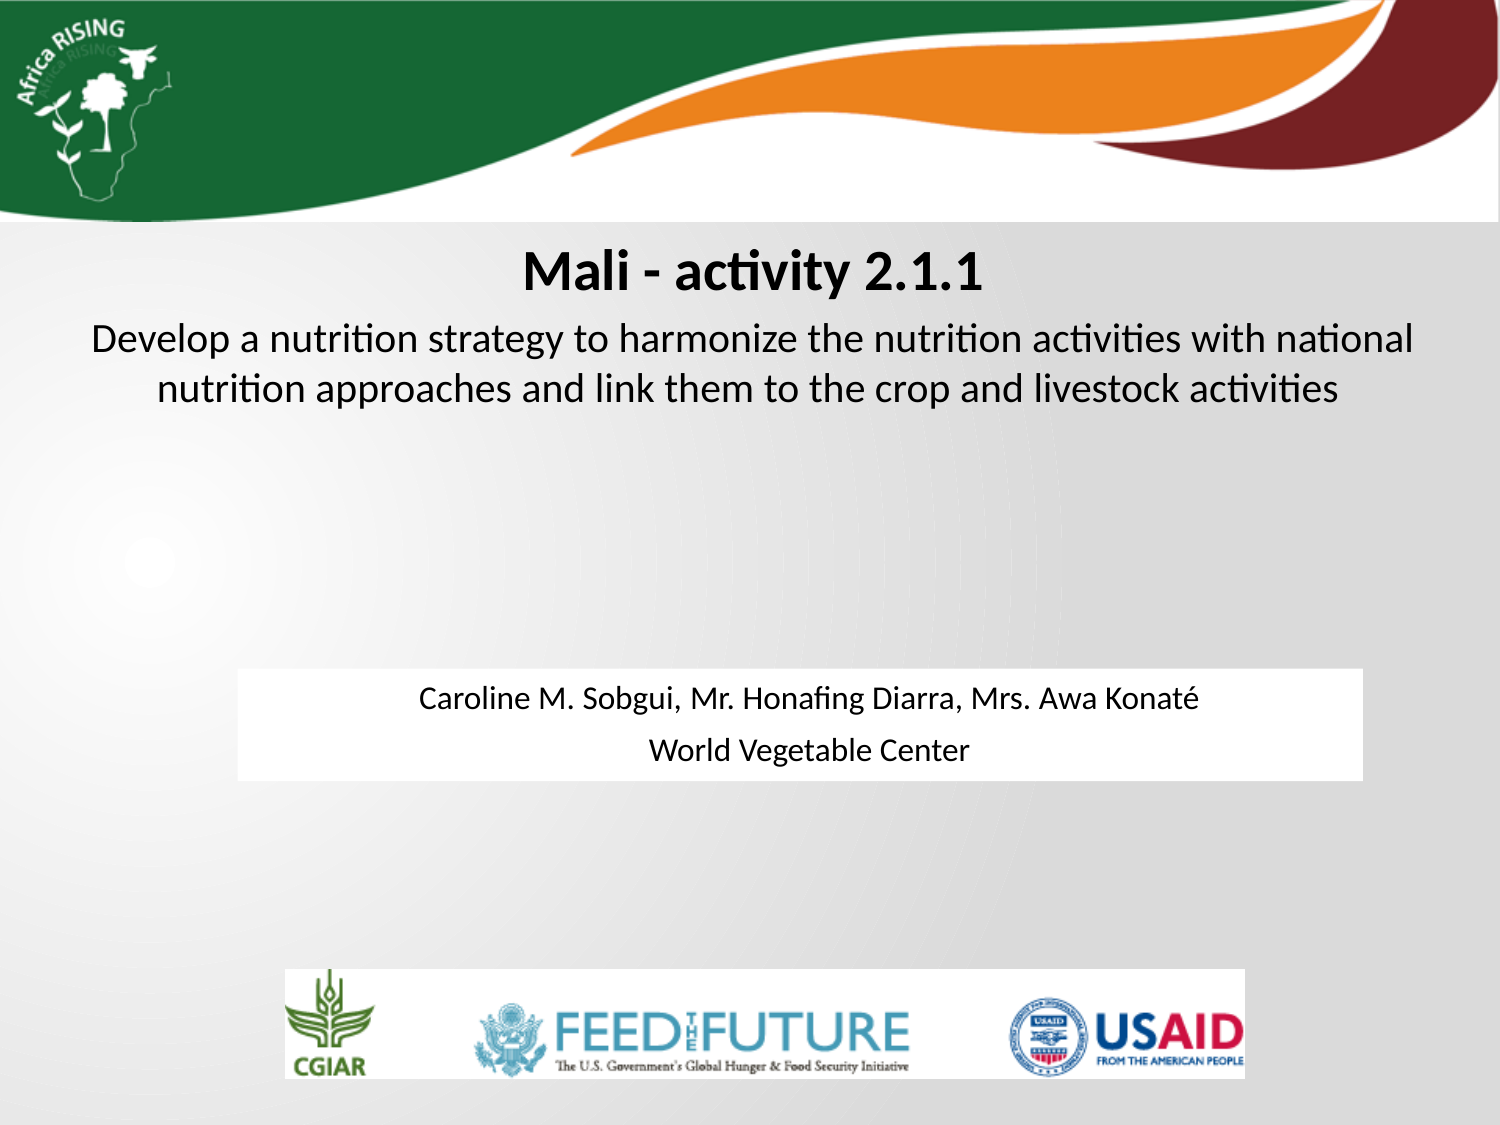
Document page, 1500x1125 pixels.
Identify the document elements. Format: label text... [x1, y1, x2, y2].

picture [0, 0, 1499, 222]
list Mali - activity 2.1.1 Develop a nutrition strategy to harmonize the nutrition activities with national nutrition approaches and link them to the crop and livestock activities [24, 224, 1463, 450]
picture [285, 969, 1245, 1079]
list Caroline M. Sobgui, Mr. Honafing Diarra, Mrs. Awa Konaté World Vegetable Center [237, 668, 1363, 782]
